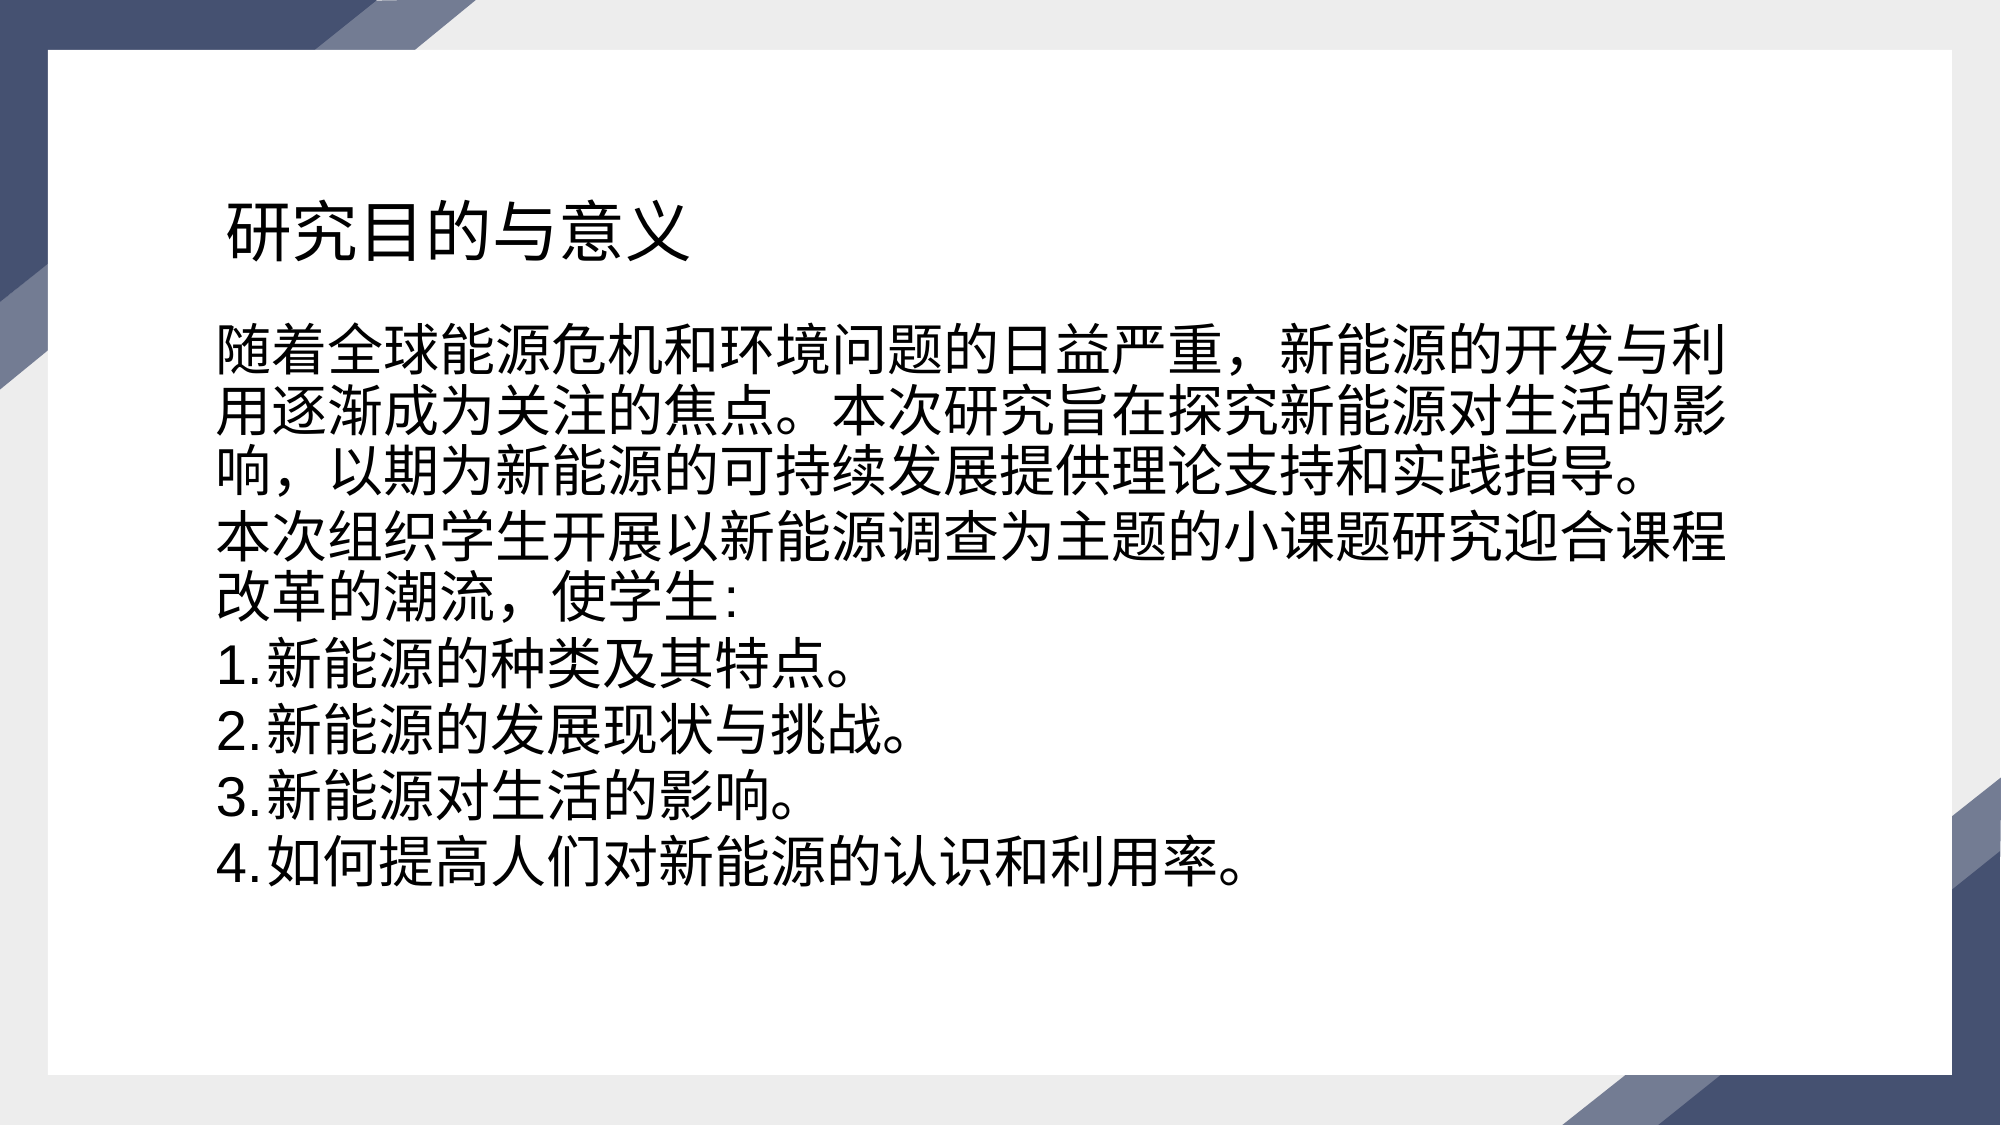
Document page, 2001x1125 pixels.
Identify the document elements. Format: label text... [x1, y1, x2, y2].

title 研究目的与意义 [210, 175, 1790, 295]
list 随着全球能源危机和环境问题的日益严重，新能源的开发与利用逐渐成为关注的焦点。本次研究旨在探究新能源对生活的影响，以期为新能源的可持续发展提供理论支持和实践指导。 本次组织学生开展以新能源调查为主题的小课题研究迎合课程改革的潮流，使学生: 1.新能源的种类及其特点。 2.新能源的发展现状与挑战。 3.新能源对生活的影响。 4.如何提高人们对新能源的认识和利用率。 [200, 314, 1780, 959]
